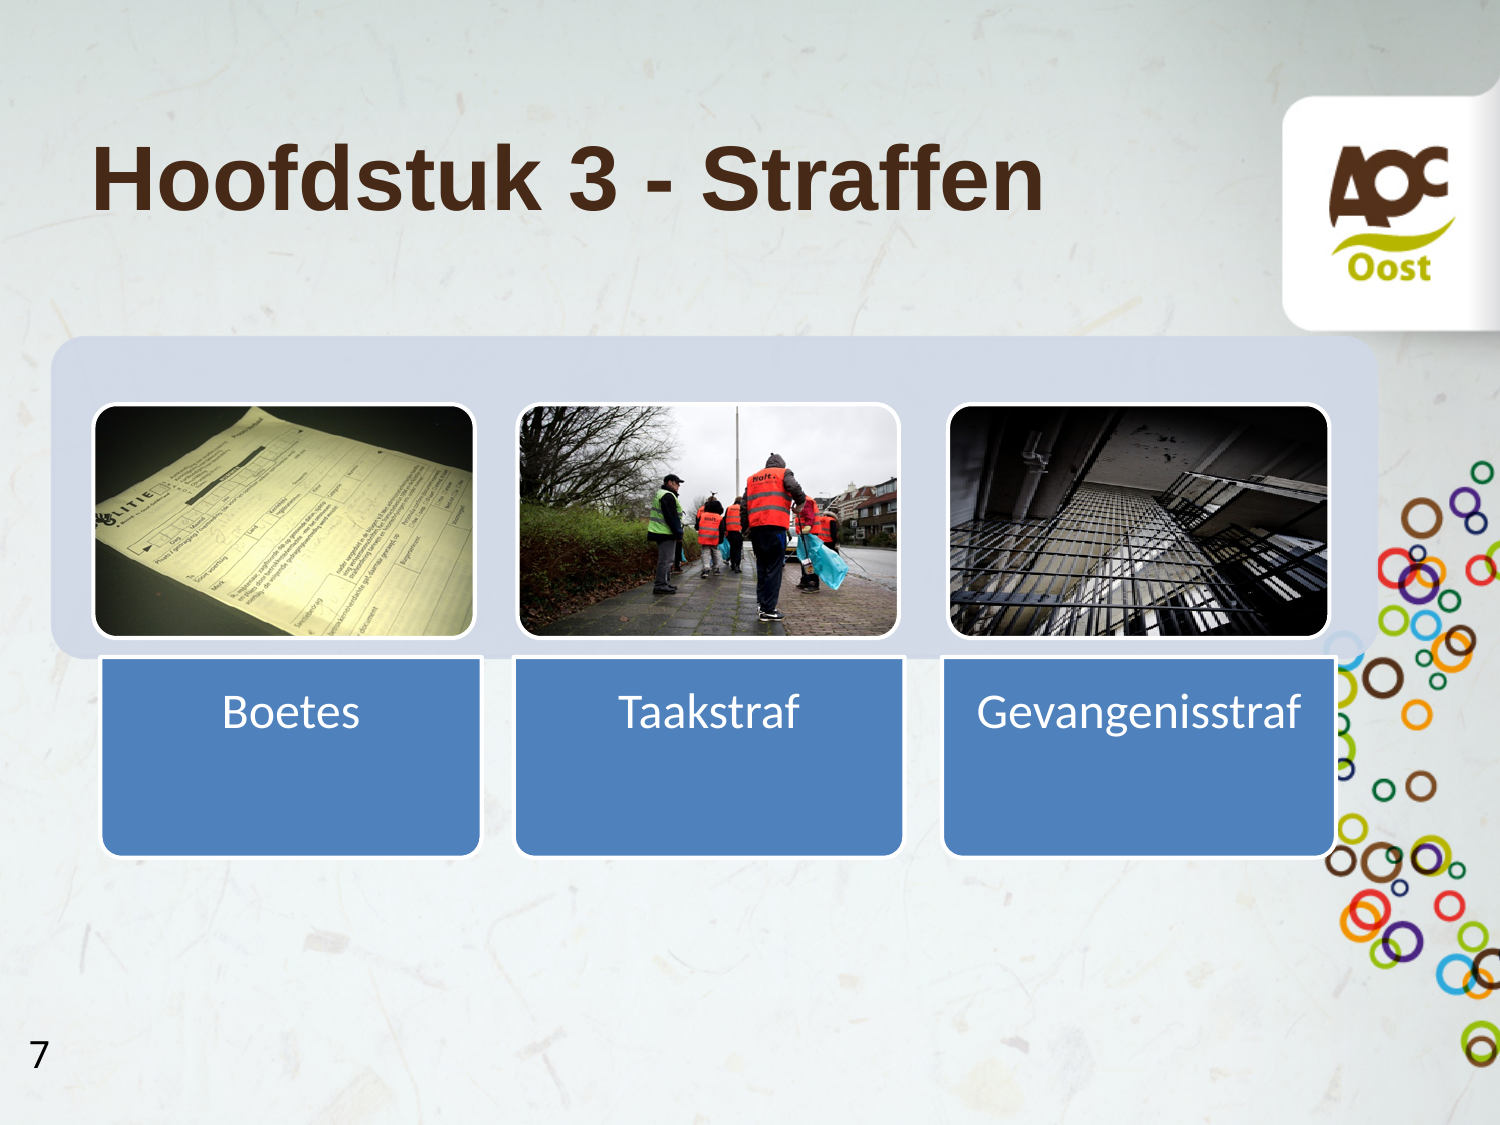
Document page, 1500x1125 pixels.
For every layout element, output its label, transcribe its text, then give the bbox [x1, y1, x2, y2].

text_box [52, 290, 1377, 1000]
title Hoofdstuk 3 - Straffen [75, 79, 1247, 268]
slide_number 7 [13, 1023, 111, 1105]
picture [0, 0, 1500, 1125]
